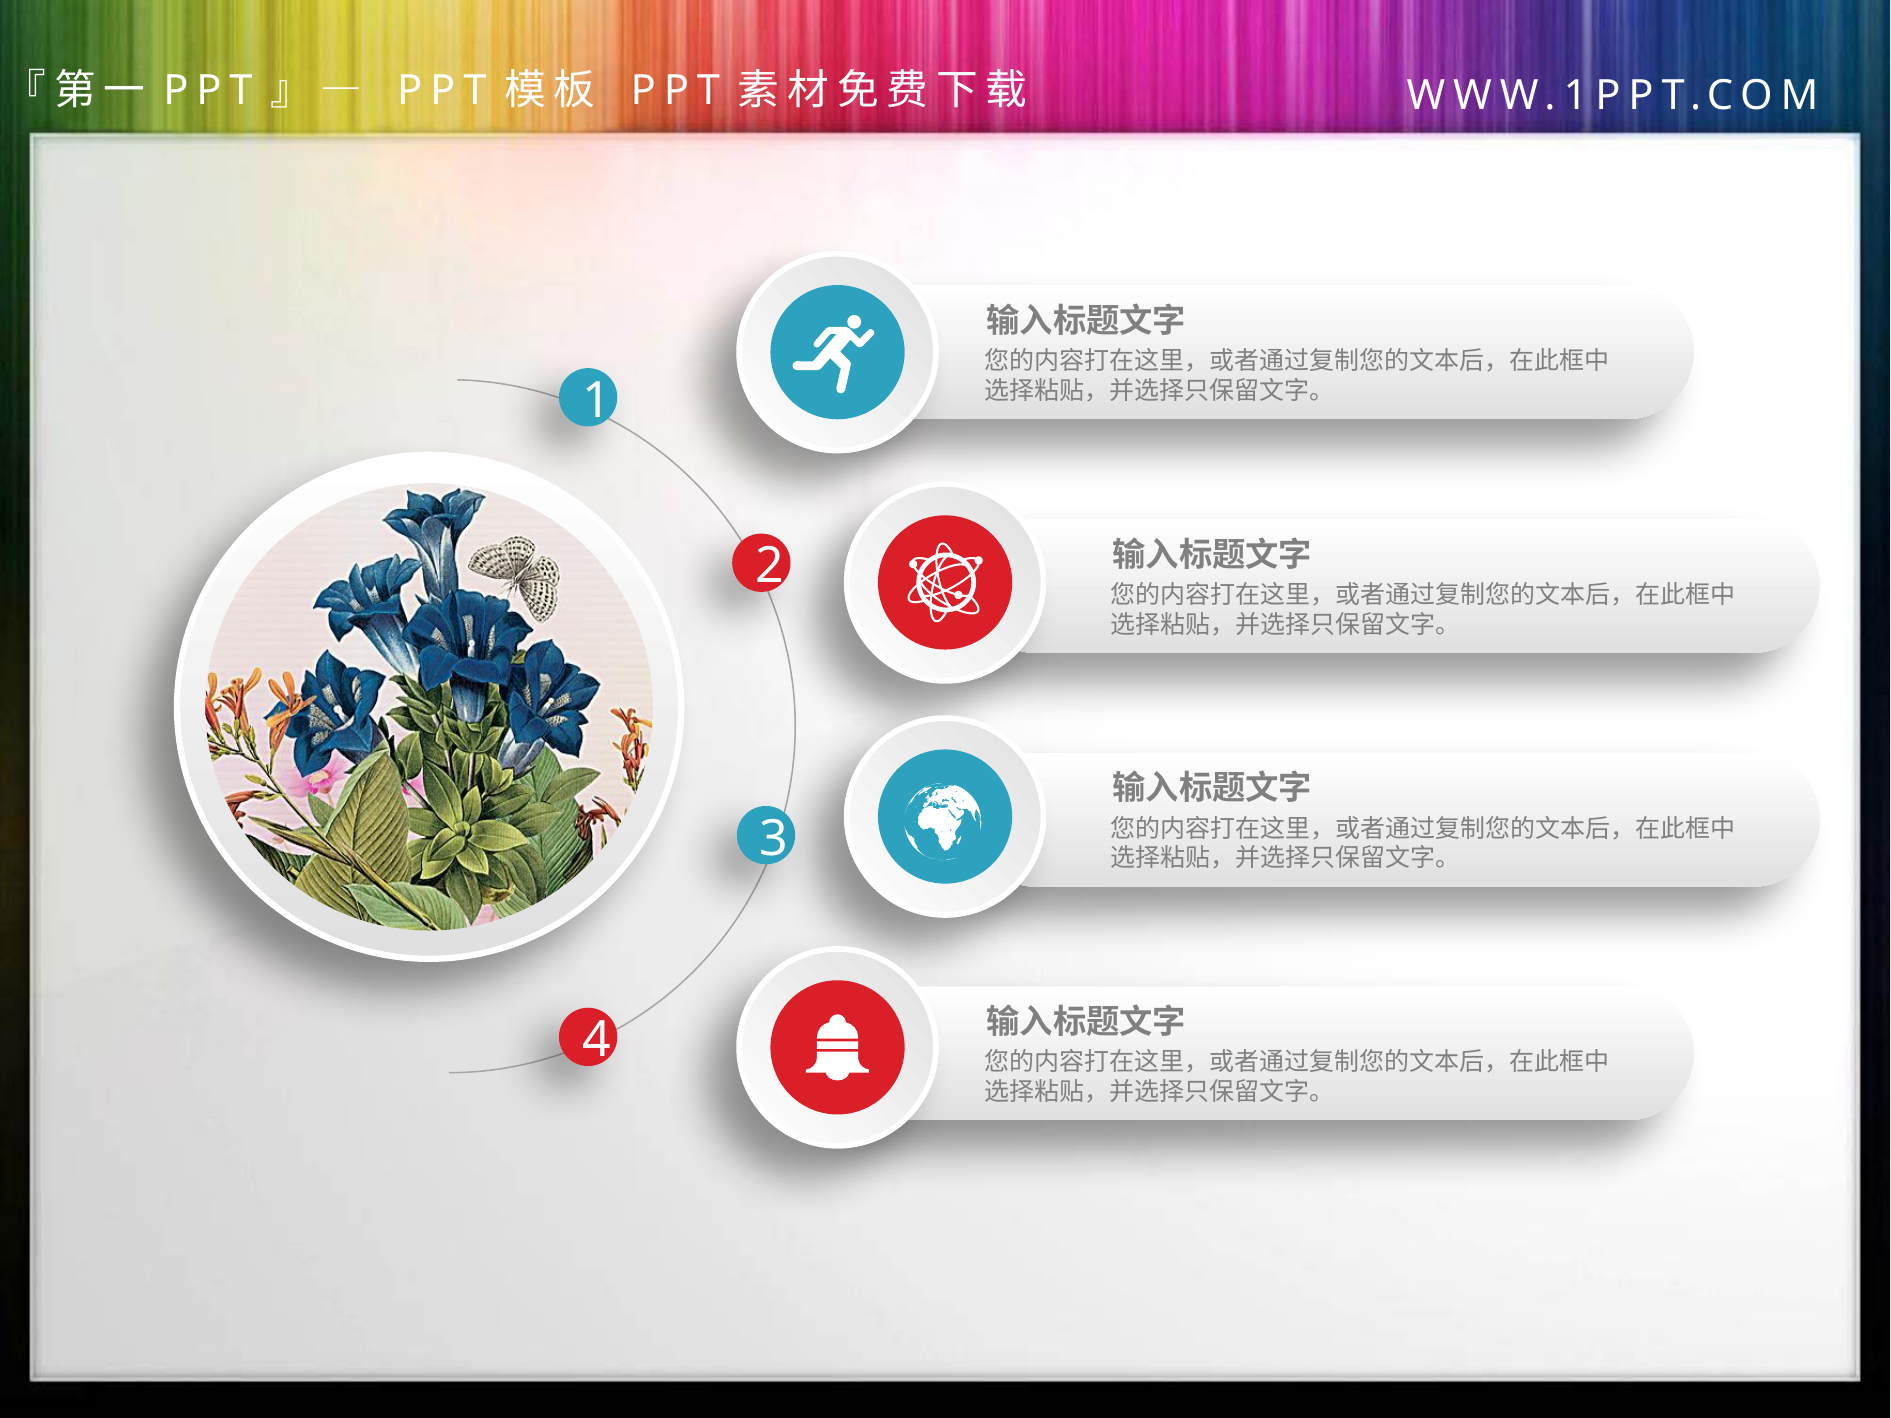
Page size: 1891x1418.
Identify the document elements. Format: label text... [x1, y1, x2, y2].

text_box 输入标题文字 [1097, 759, 1415, 814]
text_box [1049, 748, 1825, 892]
text_box [942, 280, 1699, 424]
picture [0, 0, 1891, 1418]
text_box [448, 880, 741, 1074]
text_box 4 [554, 1003, 622, 1071]
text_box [176, 454, 682, 960]
text_box 2 [727, 529, 796, 597]
text_box 输入标题文字 [1097, 525, 1415, 581]
text_box [614, 426, 665, 454]
text_box [686, 617, 797, 833]
text_box [1049, 514, 1825, 658]
text_box 1 [554, 363, 622, 431]
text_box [738, 948, 937, 1146]
text_box 您的内容打在这里，或者通过复制您的文本后，在此框中选择粘贴，并选择只保留文字。 [969, 337, 1634, 412]
text_box [686, 472, 733, 553]
text_box 您的内容打在这里，或者通过复制您的文本后，在此框中选择粘贴，并选择只保留文字。 [1095, 570, 1760, 646]
text_box 您的内容打在这里，或者通过复制您的文本后，在此框中选择粘贴，并选择只保留文字。 [1095, 804, 1760, 880]
text_box 您的内容打在这里，或者通过复制您的文本后，在此框中选择粘贴，并选择只保留文字。 [969, 1038, 1634, 1113]
text_box [455, 379, 518, 454]
text_box 输入标题文字 [971, 992, 1289, 1048]
text_box [942, 981, 1699, 1125]
text_box 3 [732, 801, 791, 869]
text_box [846, 483, 1044, 682]
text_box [738, 253, 937, 451]
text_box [846, 717, 1044, 916]
text_box 输入标题文字 [971, 291, 1289, 347]
